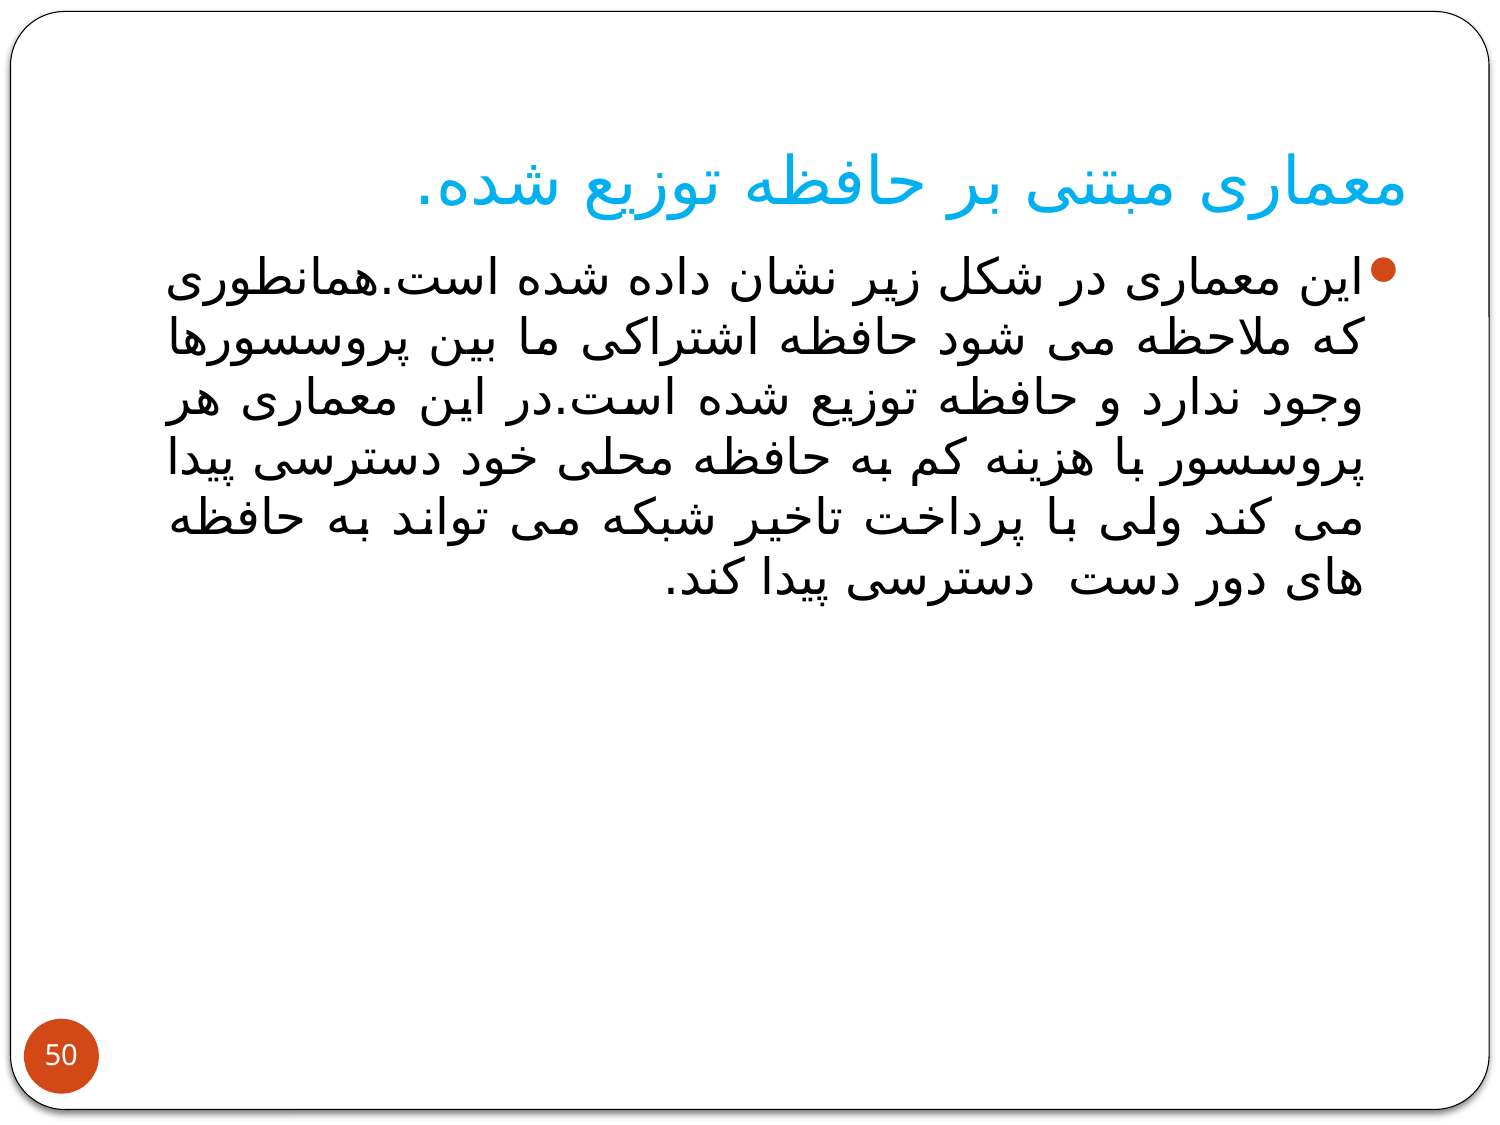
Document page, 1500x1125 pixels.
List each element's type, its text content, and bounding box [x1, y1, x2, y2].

slide_number 50 [23, 1018, 99, 1094]
title معماری مبتنی بر حافظه توزیع شده. [150, 45, 1425, 233]
list این معماری در شکل زیر نشان داده شده است.همانطوری که ملاحظه می شود حافظه اشتراکی ما بین پروسسورها وجود ندارد و حافظه توزیع شده است.در این معماری هر پروسسور با هزینه کم به حافظه محلی خود دسترسی پیدا می کند ولی با پرداخت تاخیر شبکه می تواند به حافظه های دور دست دسترسی پیدا کند. [150, 237, 1425, 988]
